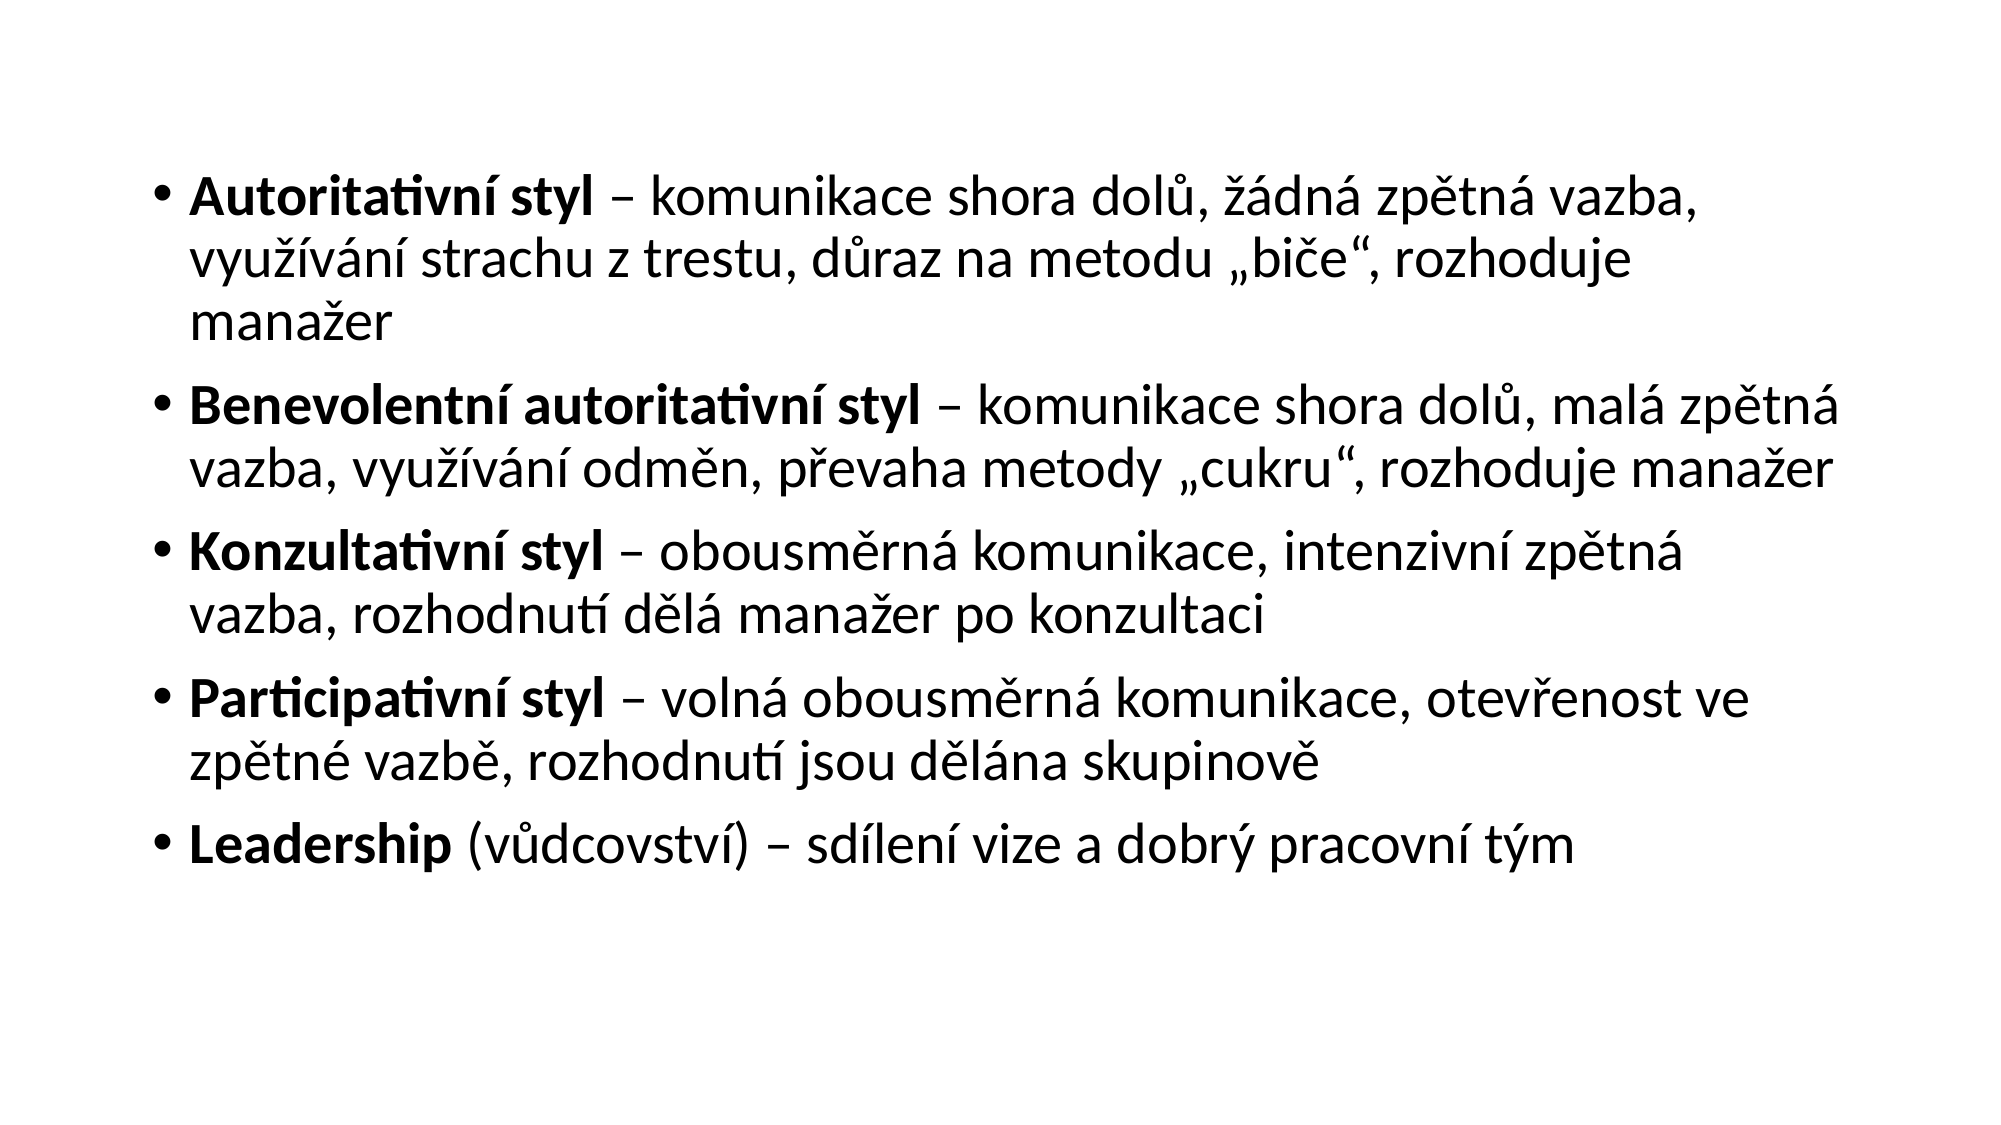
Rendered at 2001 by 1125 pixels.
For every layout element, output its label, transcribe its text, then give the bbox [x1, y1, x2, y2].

list Autoritativní styl – komunikace shora dolů, žádná zpětná vazba, využívání strachu z trestu, důraz na metodu „biče“, rozhoduje manažer Benevolentní autoritativní styl – komunikace shora dolů, malá zpětná vazba, využívání odměn, převaha metody „cukru“, rozhoduje manažer Konzultativní styl – obousměrná komunikace, intenzivní zpětná vazba, rozhodnutí dělá manažer po konzultaci Participativní styl – volná obousměrná komunikace, otevřenost ve zpětné vazbě, rozhodnutí jsou dělána skupinově Leadership (vůdcovství) – sdílení vize a dobrý pracovní tým [137, 157, 1863, 1014]
